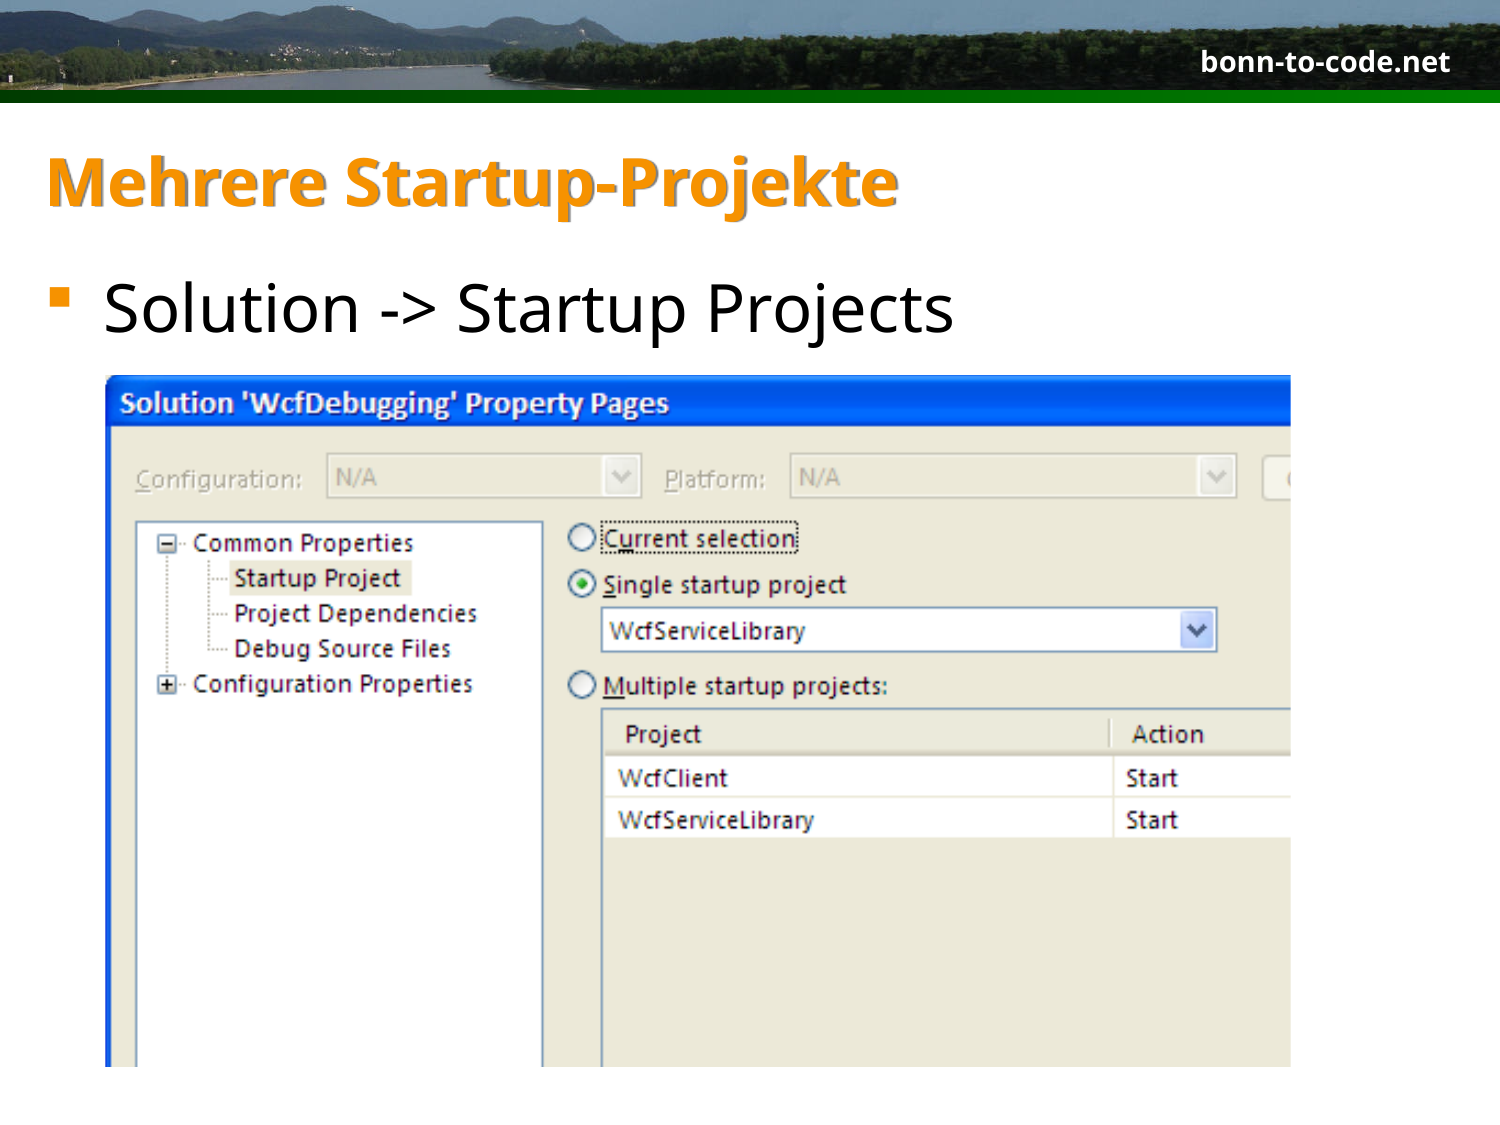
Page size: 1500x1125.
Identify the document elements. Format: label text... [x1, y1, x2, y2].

list Solution -> Startup Projects [29, 257, 1471, 1114]
picture [0, 0, 1500, 90]
picture [105, 374, 1291, 1067]
title Mehrere Startup-Projekte [29, 101, 1471, 257]
